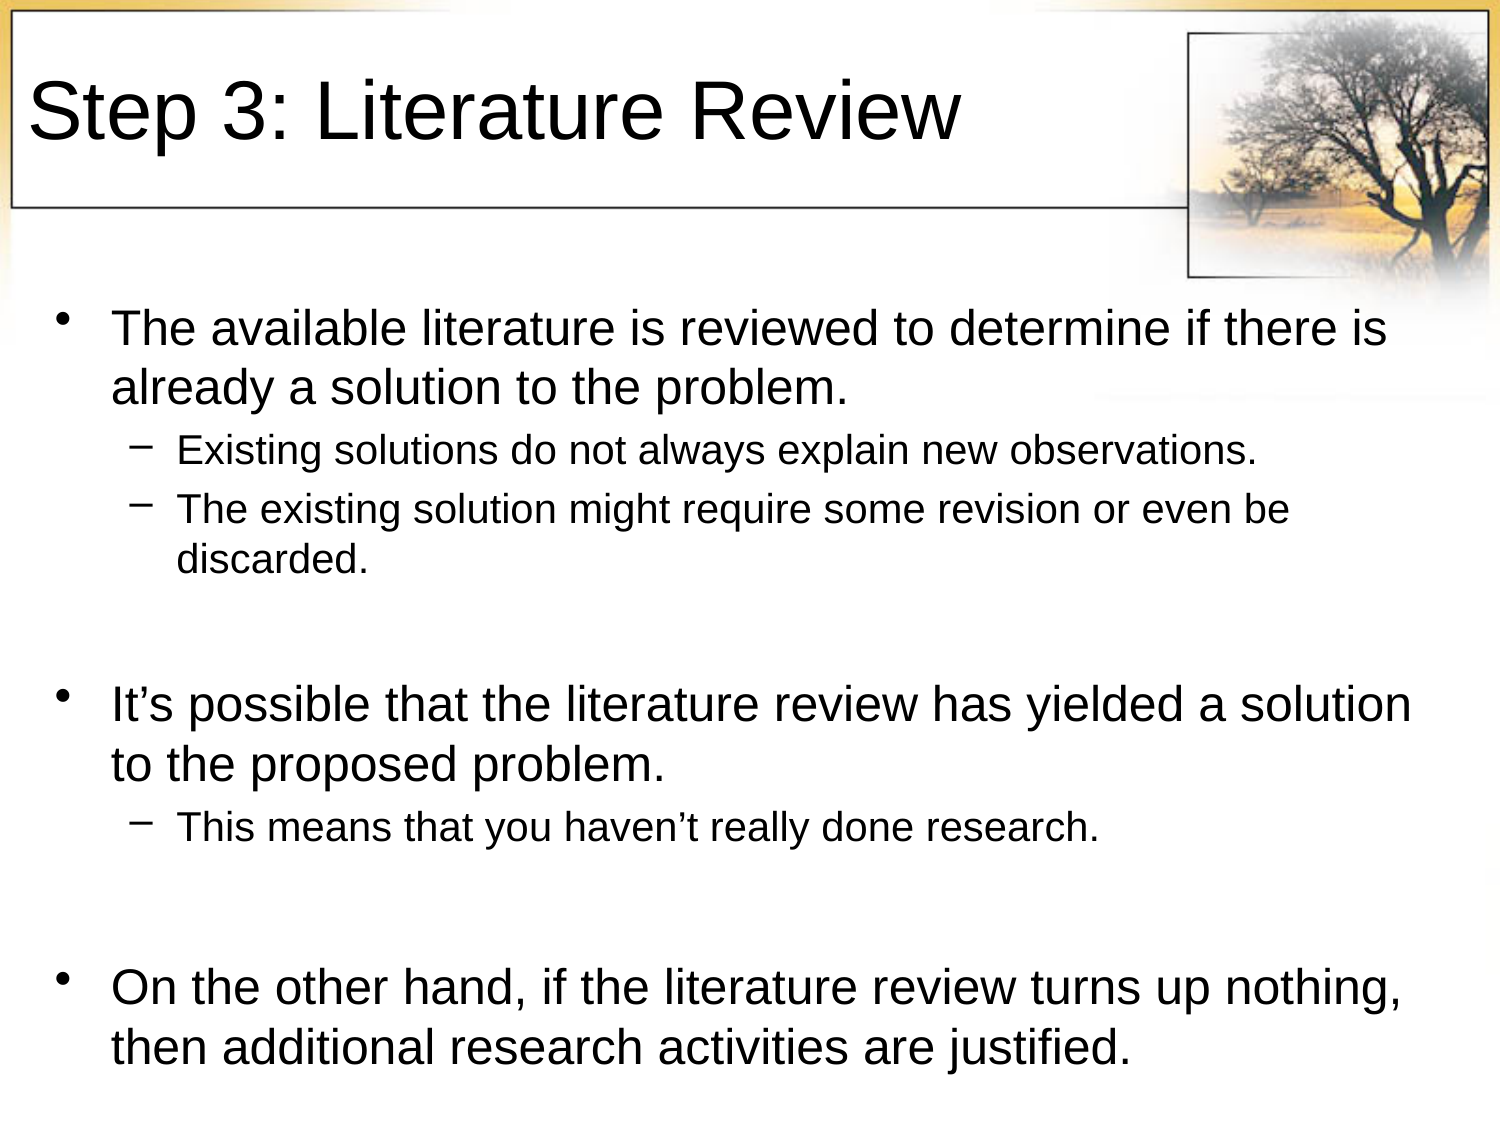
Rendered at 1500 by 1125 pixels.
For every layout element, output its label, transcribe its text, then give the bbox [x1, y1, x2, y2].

title Step 3: Literature Review [12, 12, 1188, 201]
picture [0, 0, 1500, 1125]
list The available literature is reviewed to determine if there is already a solution to the problem. Existing solutions do not always explain new observations. The existing solution might require some revision or even be discarded. It’s possible that the literature review has yielded a solution to the proposed problem. This means that you haven’t really done research. On the other hand, if the literature review turns up nothing, then additional research activities are justified. [39, 287, 1453, 1001]
